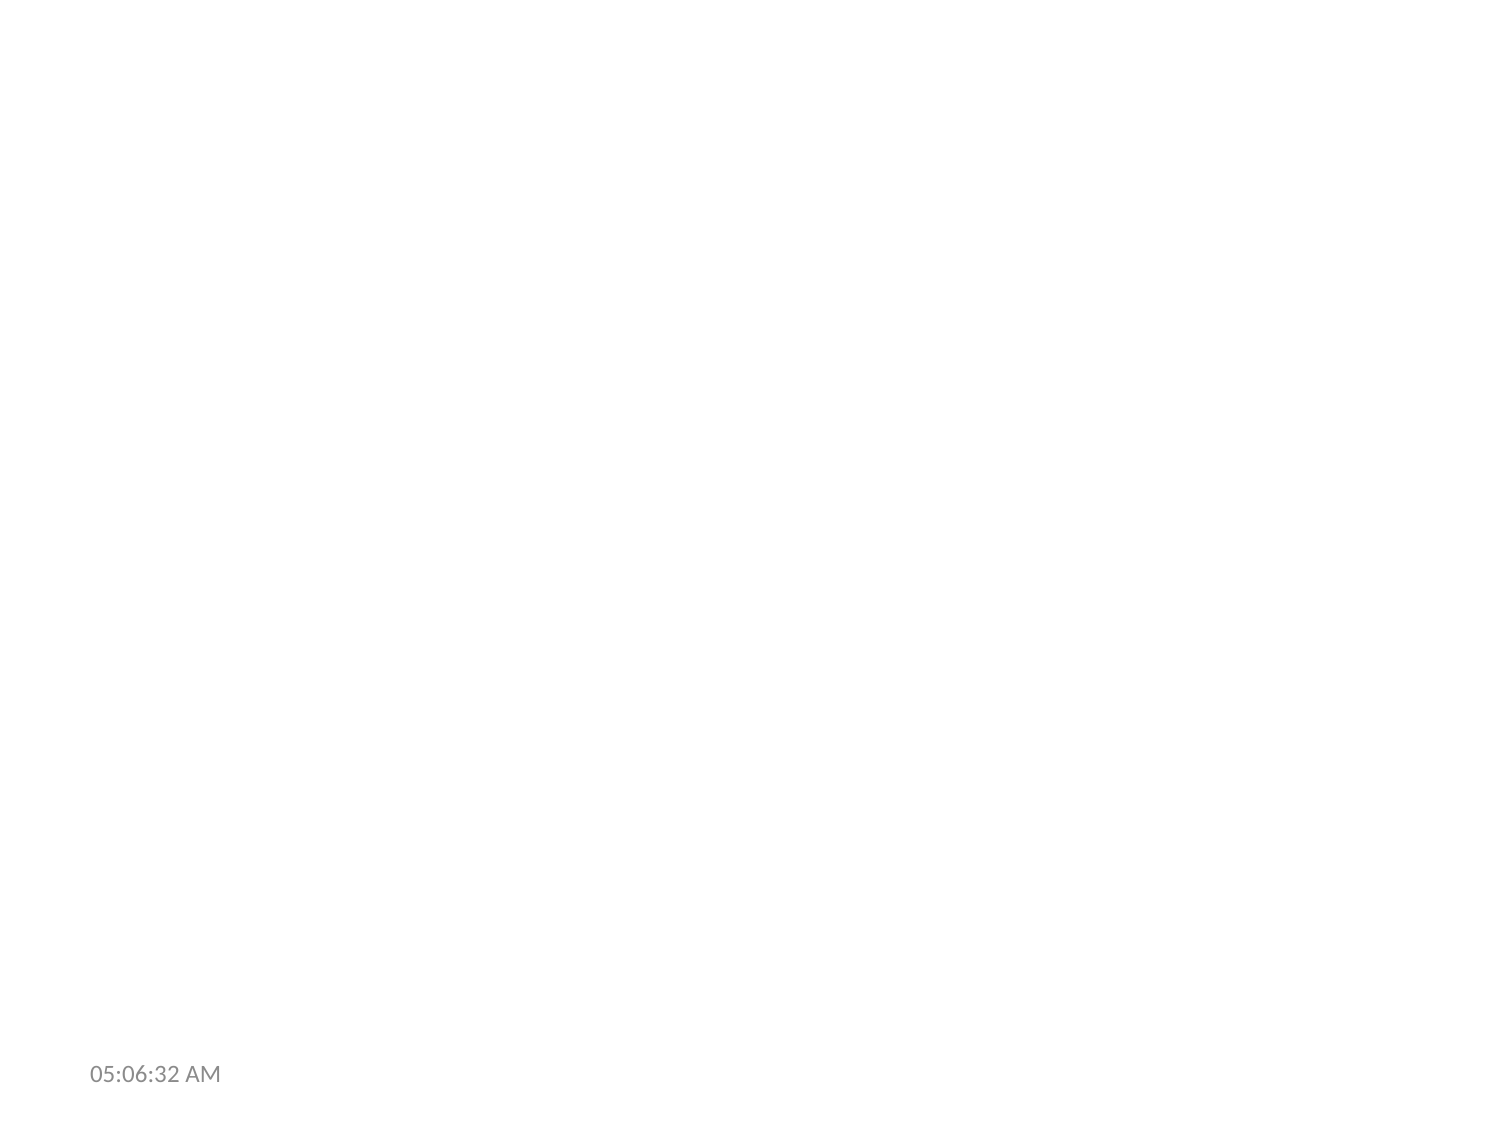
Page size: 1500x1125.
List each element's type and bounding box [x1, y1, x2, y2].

slide_number [75, 1042, 425, 1103]
